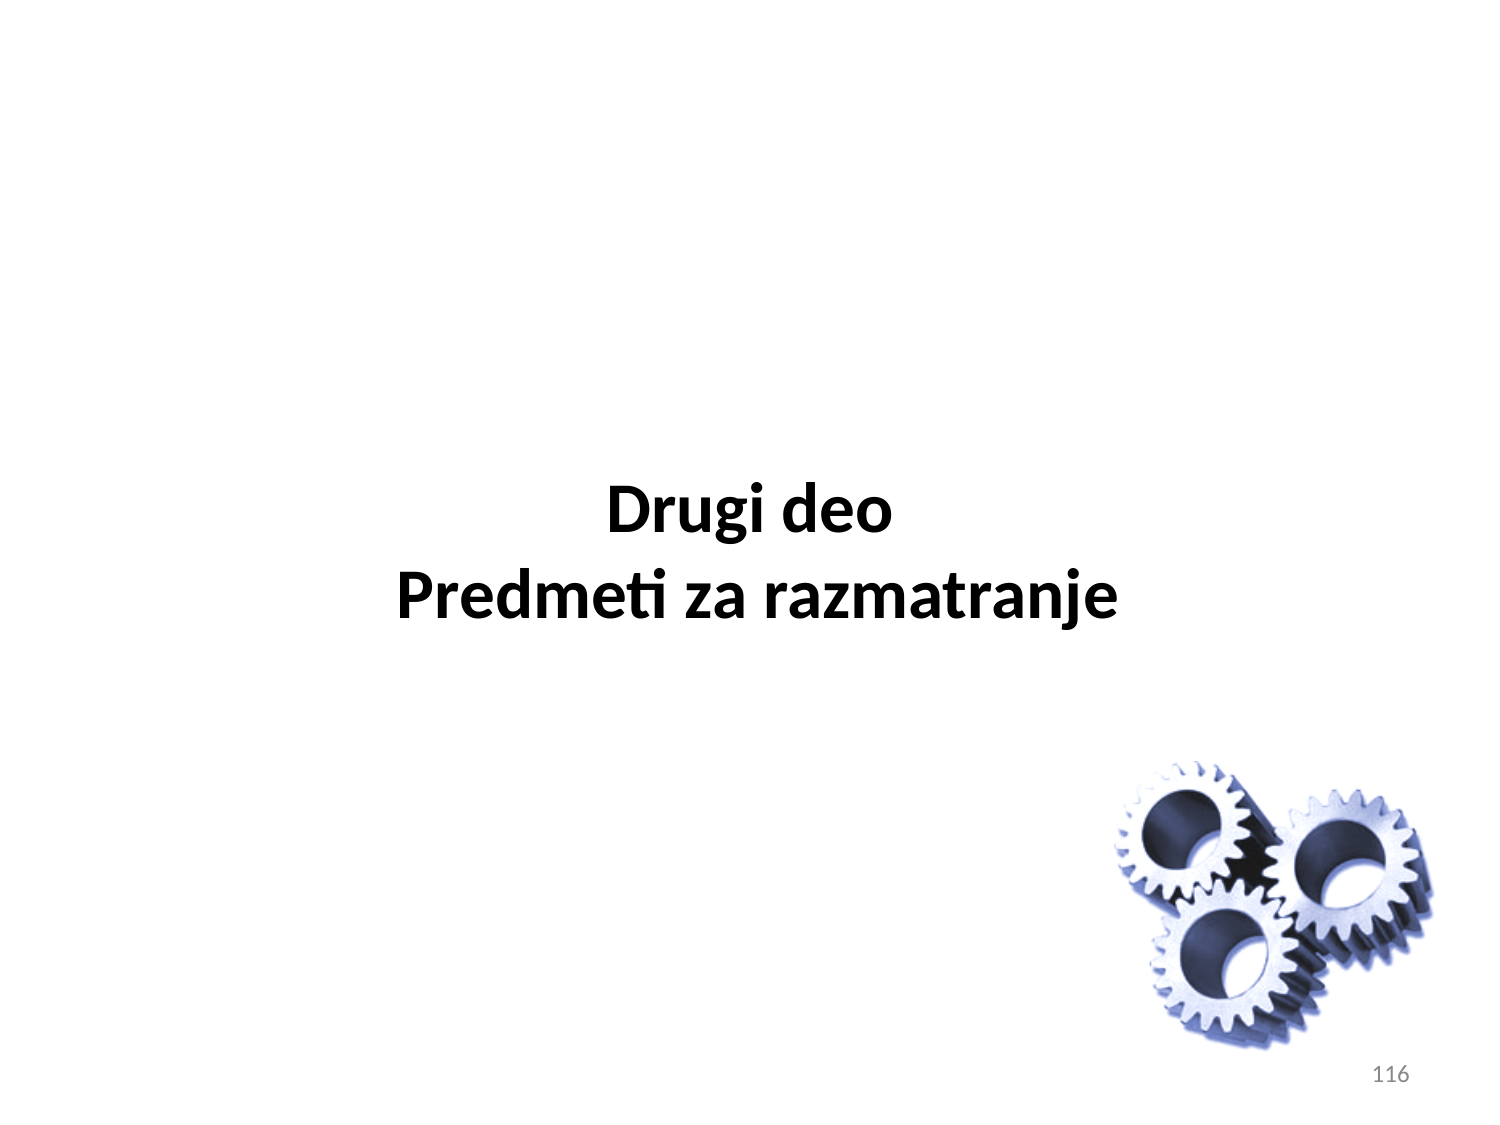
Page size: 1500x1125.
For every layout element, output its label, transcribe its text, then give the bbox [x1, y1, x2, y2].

slide_number 116 [1074, 1042, 1425, 1103]
title Drugi deo Predmeti za razmatranje [74, 452, 1426, 641]
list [1112, 761, 1436, 1052]
